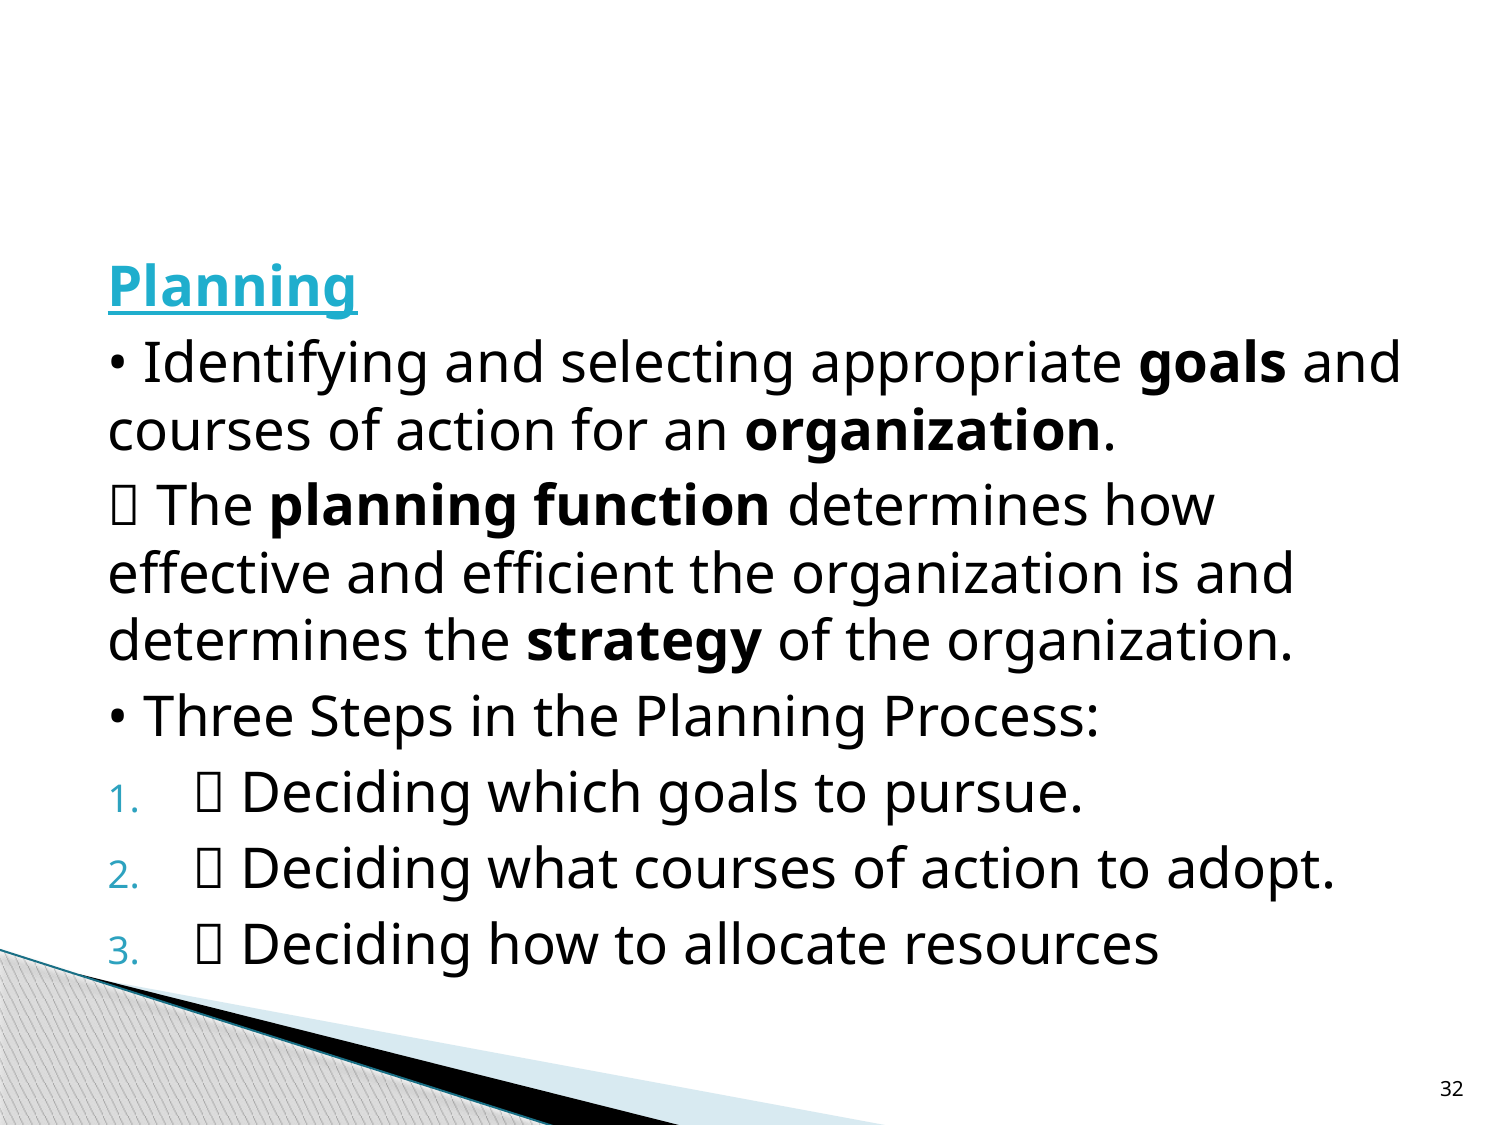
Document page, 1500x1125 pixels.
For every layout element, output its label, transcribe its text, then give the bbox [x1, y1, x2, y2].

slide_number 32 [1418, 1051, 1479, 1112]
list Planning • Identifying and selecting appropriate goals and courses of action for an organization.  The planning function determines how effective and efficient the organization is and determines the strategy of the organization. • Three Steps in the Planning Process:  Deciding which goals to pursue.  Deciding what courses of action to adopt.  Deciding how to allocate resources [75, 243, 1425, 986]
